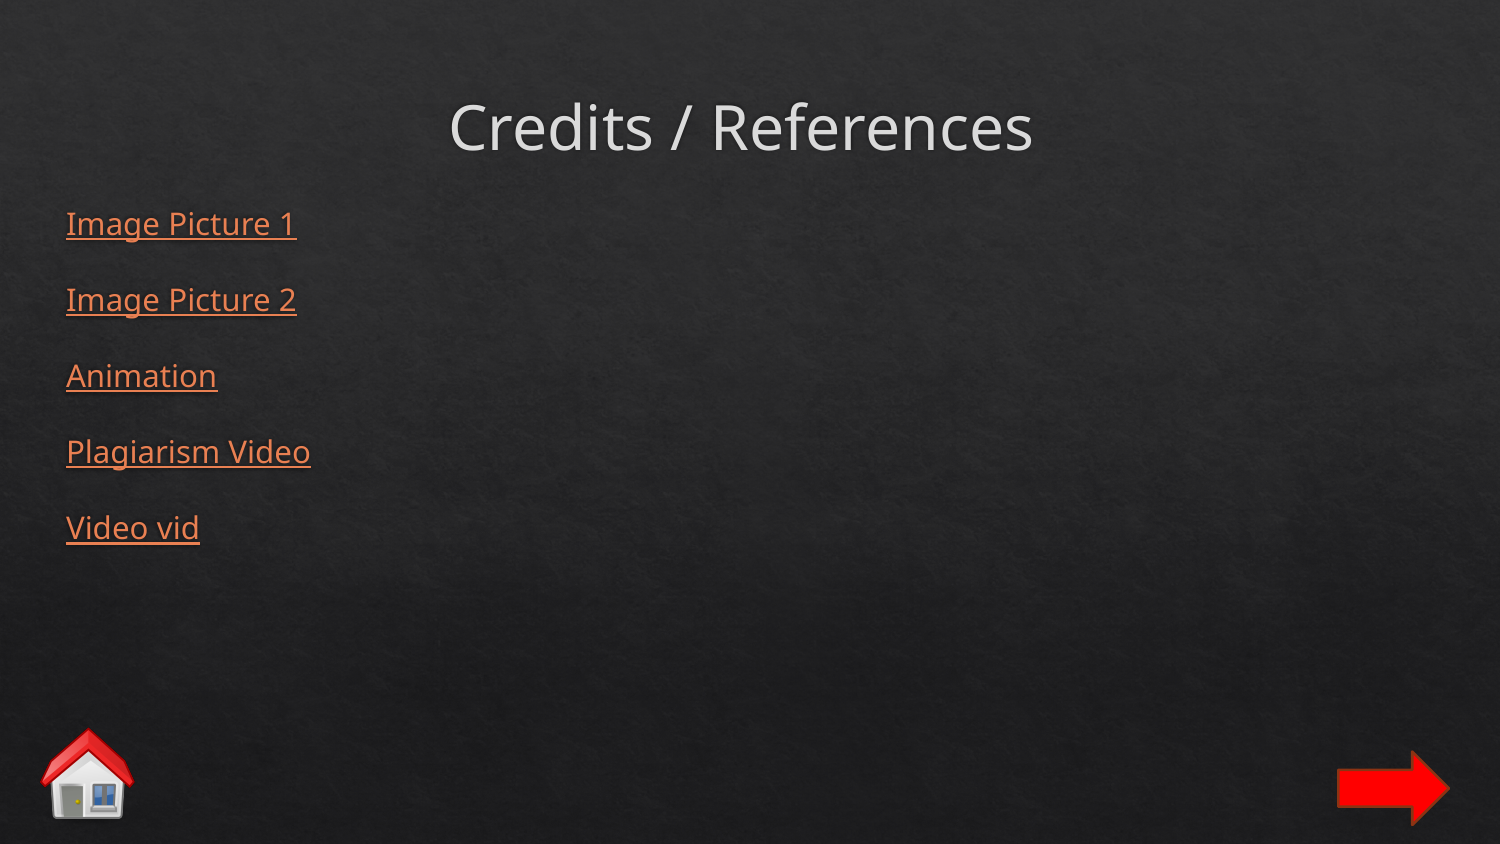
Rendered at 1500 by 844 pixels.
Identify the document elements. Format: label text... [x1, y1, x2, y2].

title Credits / References [51, 72, 1449, 167]
list Image Picture 1 Image Picture 2 Animation Plagiarism Video Video vid [51, 189, 1449, 750]
picture [37, 724, 138, 826]
text_box [1337, 750, 1450, 827]
